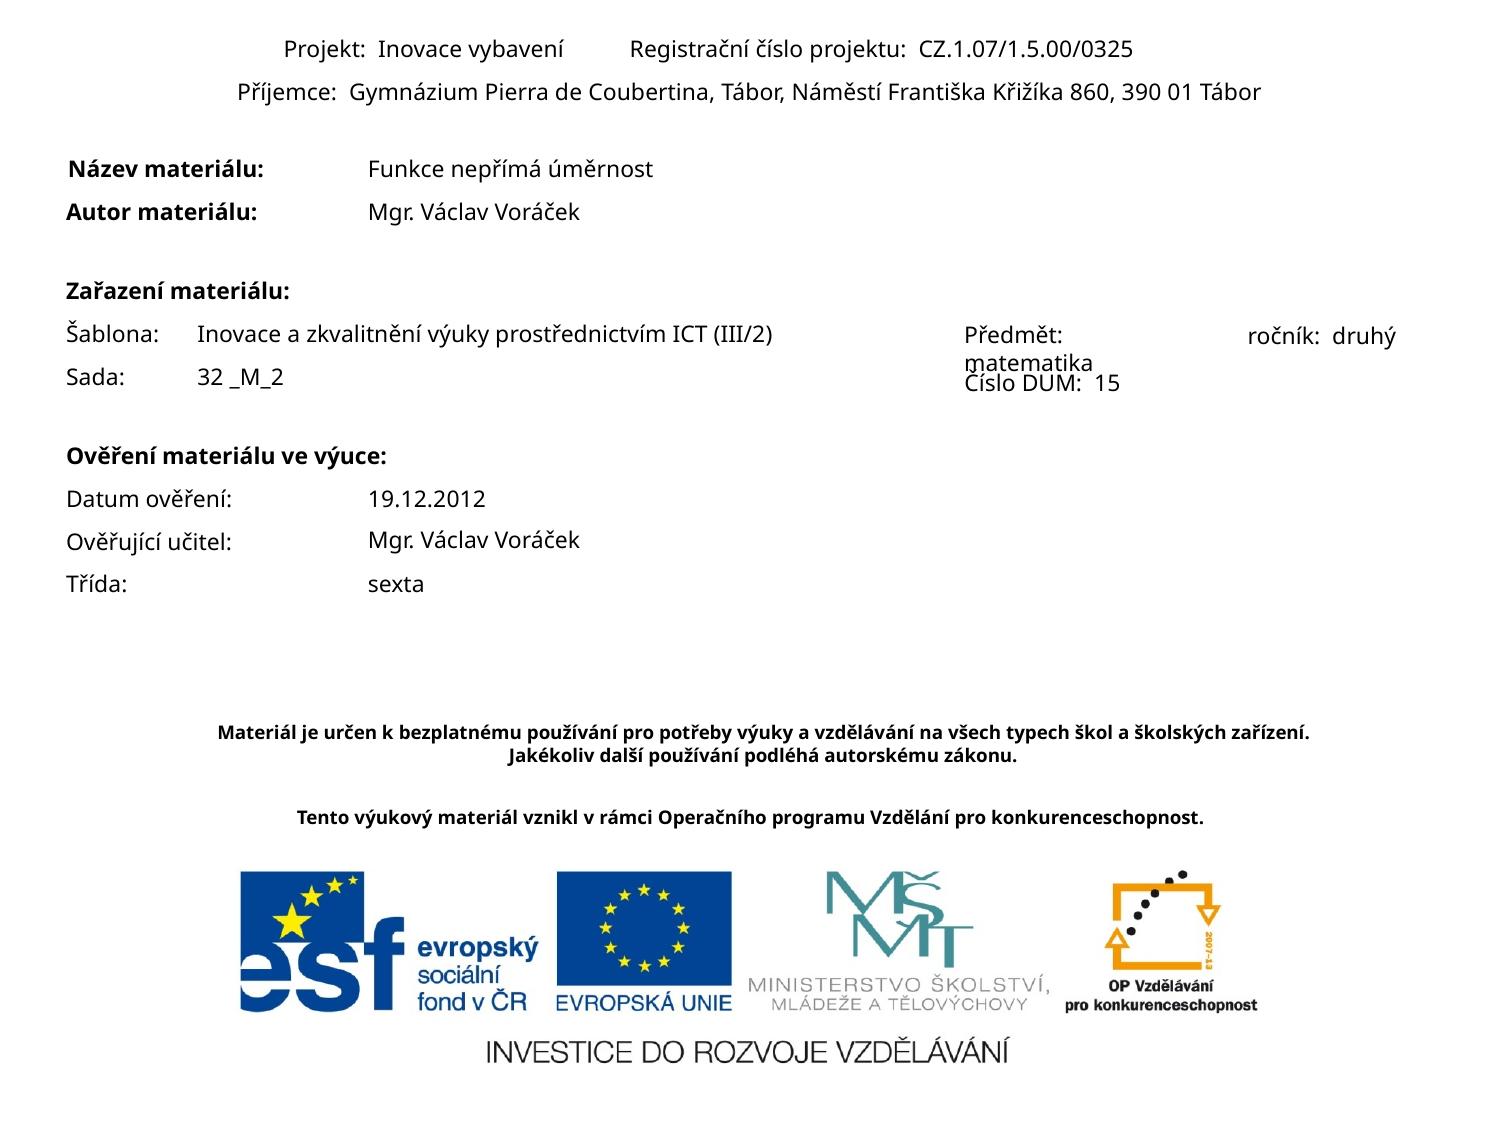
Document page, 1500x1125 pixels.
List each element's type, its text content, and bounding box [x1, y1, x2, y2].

text_box 32 _M_2 [183, 356, 580, 398]
text_box 19.12.2012 [354, 478, 514, 519]
text_box Zařazení materiálu: [52, 270, 379, 311]
text_box Číslo DUM: 15 [950, 361, 1154, 403]
text_box Datum ověření: [52, 478, 308, 519]
text_box Ověření materiálu ve výuce: [52, 435, 507, 476]
text_box sexta [354, 562, 464, 604]
text_box Tento výukový materiál vznikl v rámci Operačního programu Vzdělání pro konkurenceschopnost. [129, 798, 1371, 835]
text_box Autor materiálu: [52, 191, 334, 233]
text_box Název materiálu: [54, 148, 374, 217]
text_box Inovace a zkvalitnění výuky prostřednictvím ICT (III/2) [183, 313, 949, 354]
text_box Projekt: Inovace vybavení Registrační číslo projektu: CZ.1.07/1.5.00/0325 [269, 28, 1230, 69]
text_box ročník: druhý [1234, 314, 1412, 356]
picture [235, 867, 1265, 1067]
text_box Předmět: matematika [950, 314, 1211, 383]
text_box Ověřující učitel: [52, 521, 312, 563]
text_box Třída: [52, 563, 180, 604]
text_box Sada: [52, 356, 180, 398]
text_box Mgr. Václav Voráček [354, 191, 617, 233]
text_box Příjemce: Gymnázium Pierra de Coubertina, Tábor, Náměstí Františka Křižíka 860, 390 01 Tábor [116, 71, 1384, 113]
text_box Funkce nepřímá úměrnost [354, 148, 750, 189]
text_box Materiál je určen k bezplatnému používání pro potřeby výuky a vzdělávání na všech typech škol a školských zařízení. Jakékoliv další používání podléhá autorskému zákonu. [0, 714, 1500, 773]
text_box Šablona: [52, 313, 183, 354]
text_box Mgr. Václav Voráček [354, 519, 617, 561]
